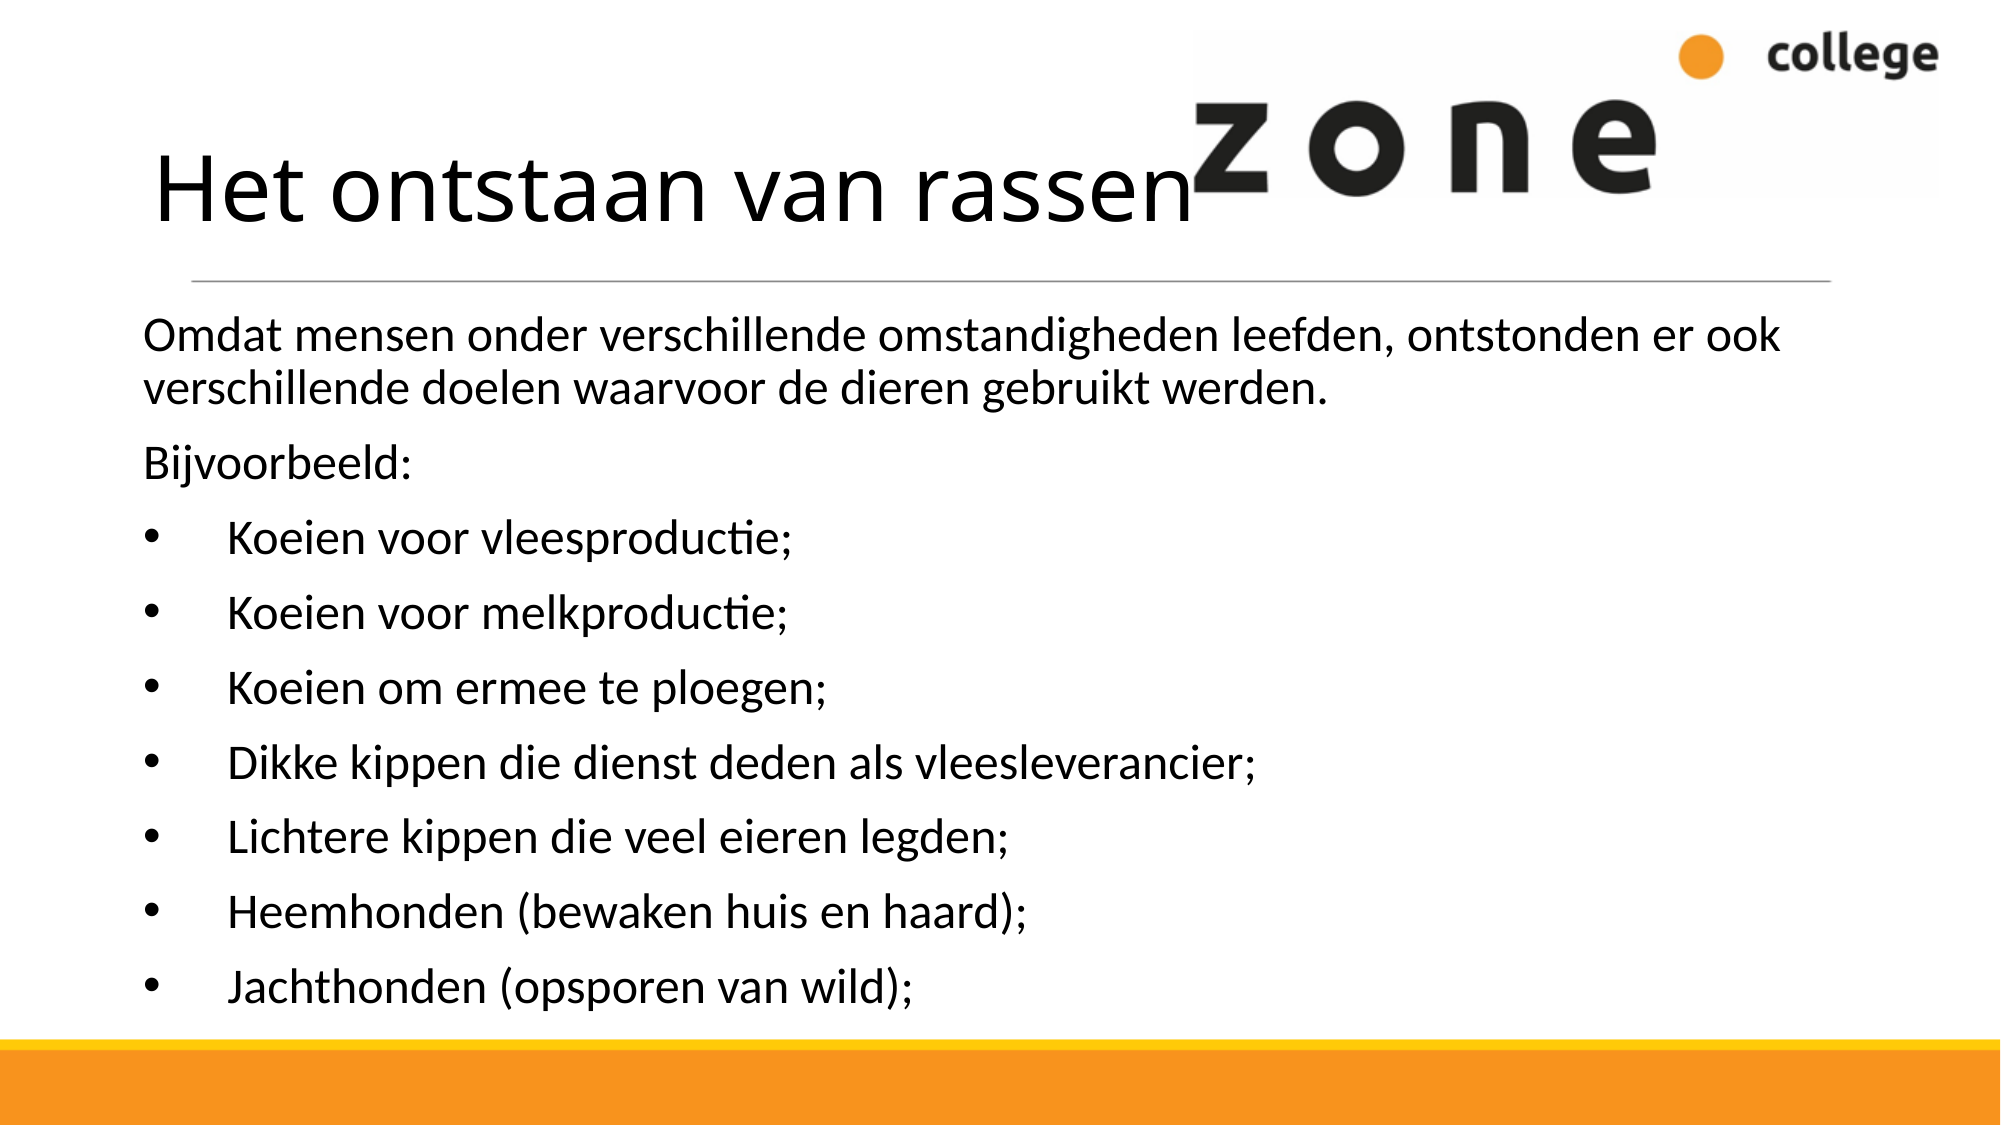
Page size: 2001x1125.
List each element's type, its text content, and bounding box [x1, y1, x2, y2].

title Het ontstaan van rassen [137, 82, 1863, 300]
list Omdat mensen onder verschillende omstandigheden leefden, ontstonden er ook verschillende doelen waarvoor de dieren gebruikt werden. Bijvoorbeeld: Koeien voor vleesproductie; Koeien voor melkproductie; Koeien om ermee te ploegen; Dikke kippen die dienst deden als vleesleverancier; Lichtere kippen die veel eieren legden; Heemhonden (bewaken huis en haard); Jachthonden (opsporen van wild); [128, 300, 1872, 1125]
picture [0, 0, 2001, 1125]
